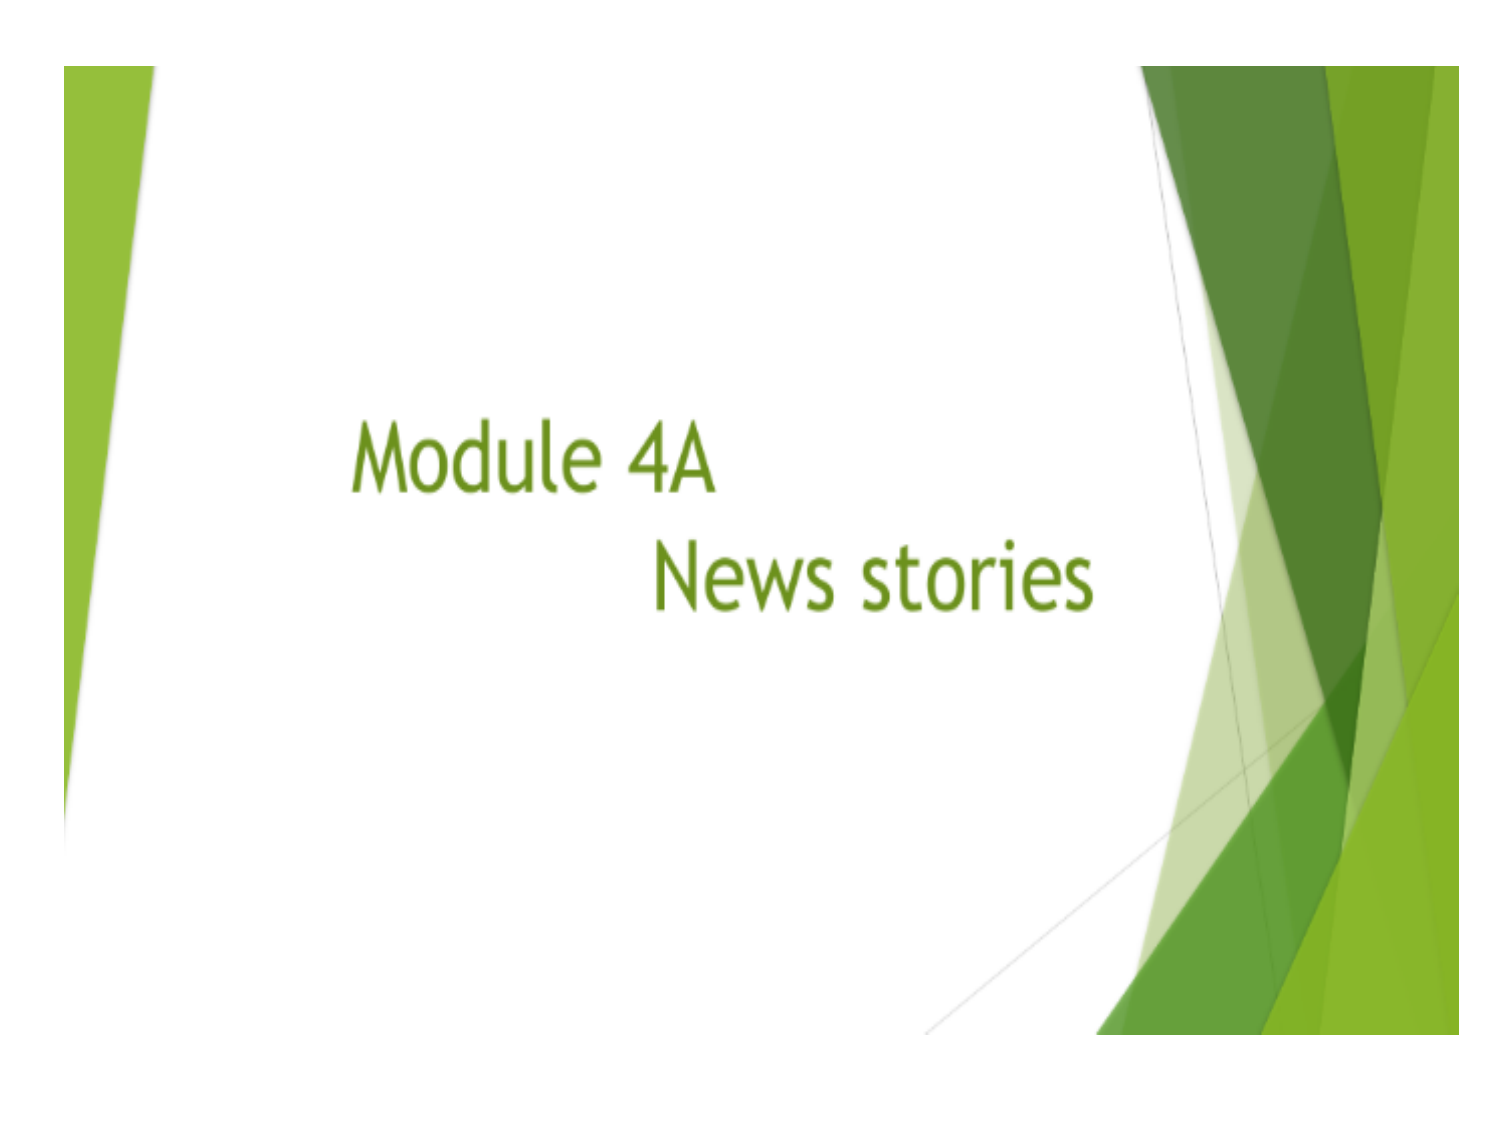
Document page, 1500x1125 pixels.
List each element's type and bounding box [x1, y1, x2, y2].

picture [64, 66, 1459, 1036]
